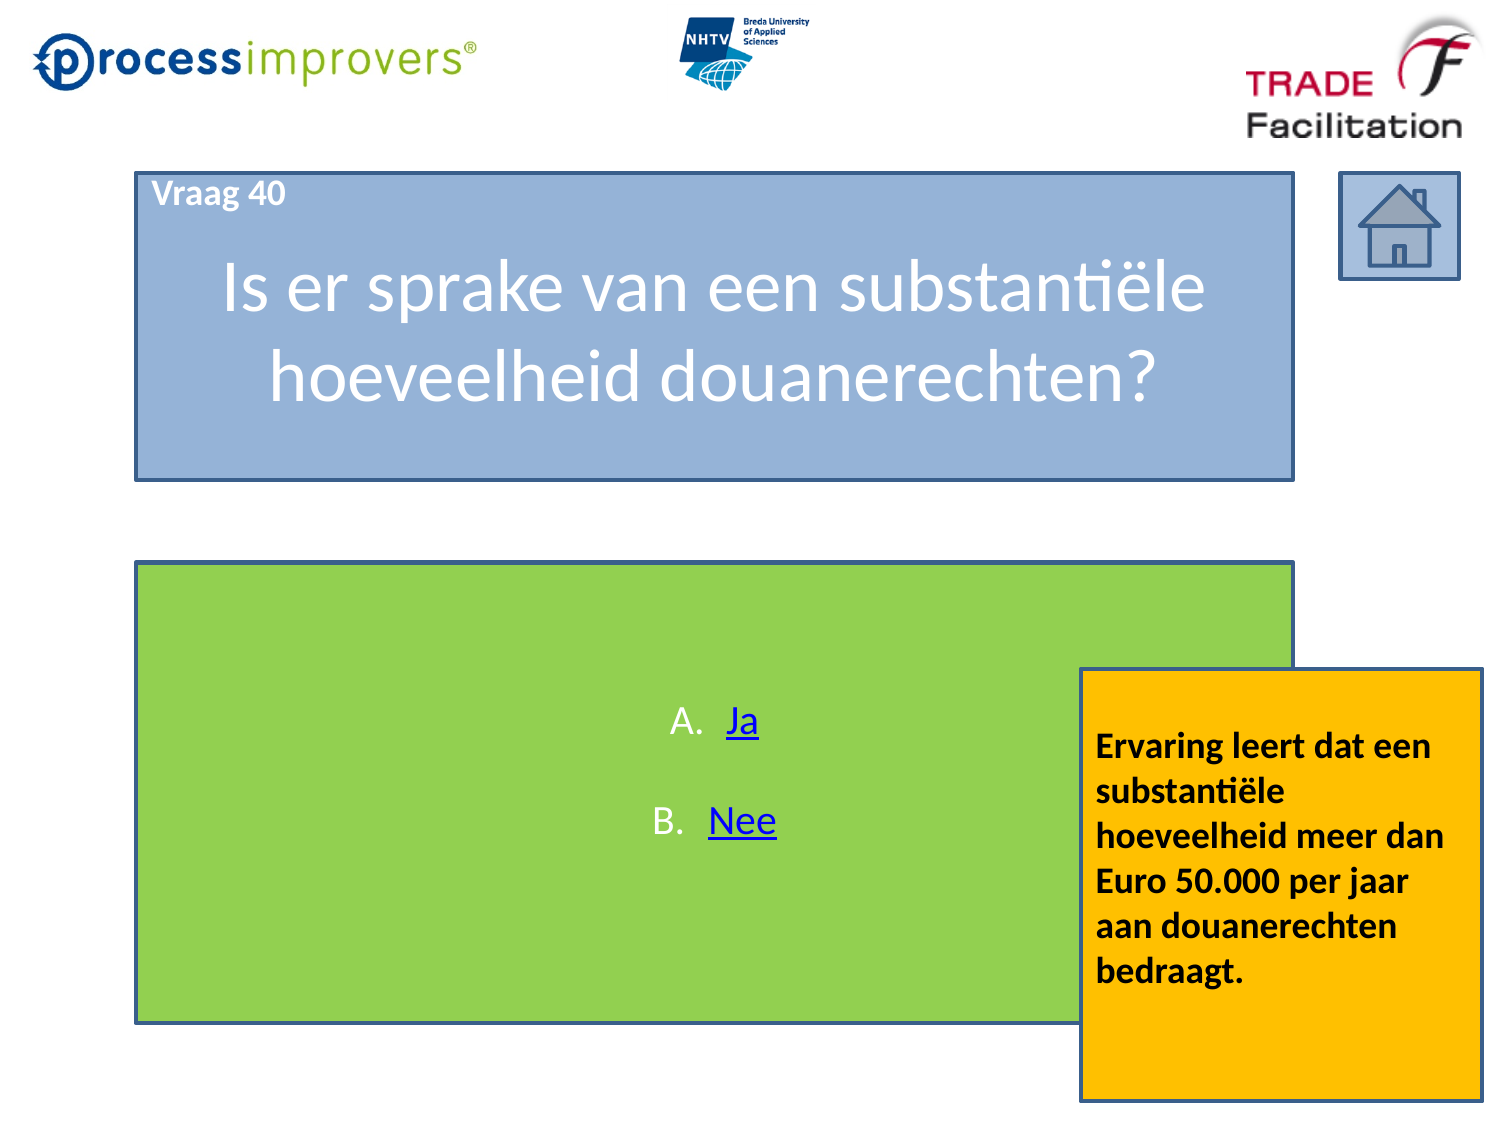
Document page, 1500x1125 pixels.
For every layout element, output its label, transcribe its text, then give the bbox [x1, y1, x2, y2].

text_box Is er sprake van een substantiële hoeveelheid douanerechten? [134, 171, 1295, 482]
text_box Ja Nee [134, 560, 1295, 1025]
text_box Vraag 40 [136, 160, 302, 221]
text_box [1338, 171, 1461, 281]
slide_number 65 [1074, 1042, 1079, 1103]
picture [667, 4, 816, 103]
picture [1246, 10, 1487, 138]
picture [29, 30, 479, 93]
text_box Ervaring leert dat een substantiële hoeveelheid meer dan Euro 50.000 per jaar aan douanerechten bedraagt. [1079, 667, 1484, 1103]
